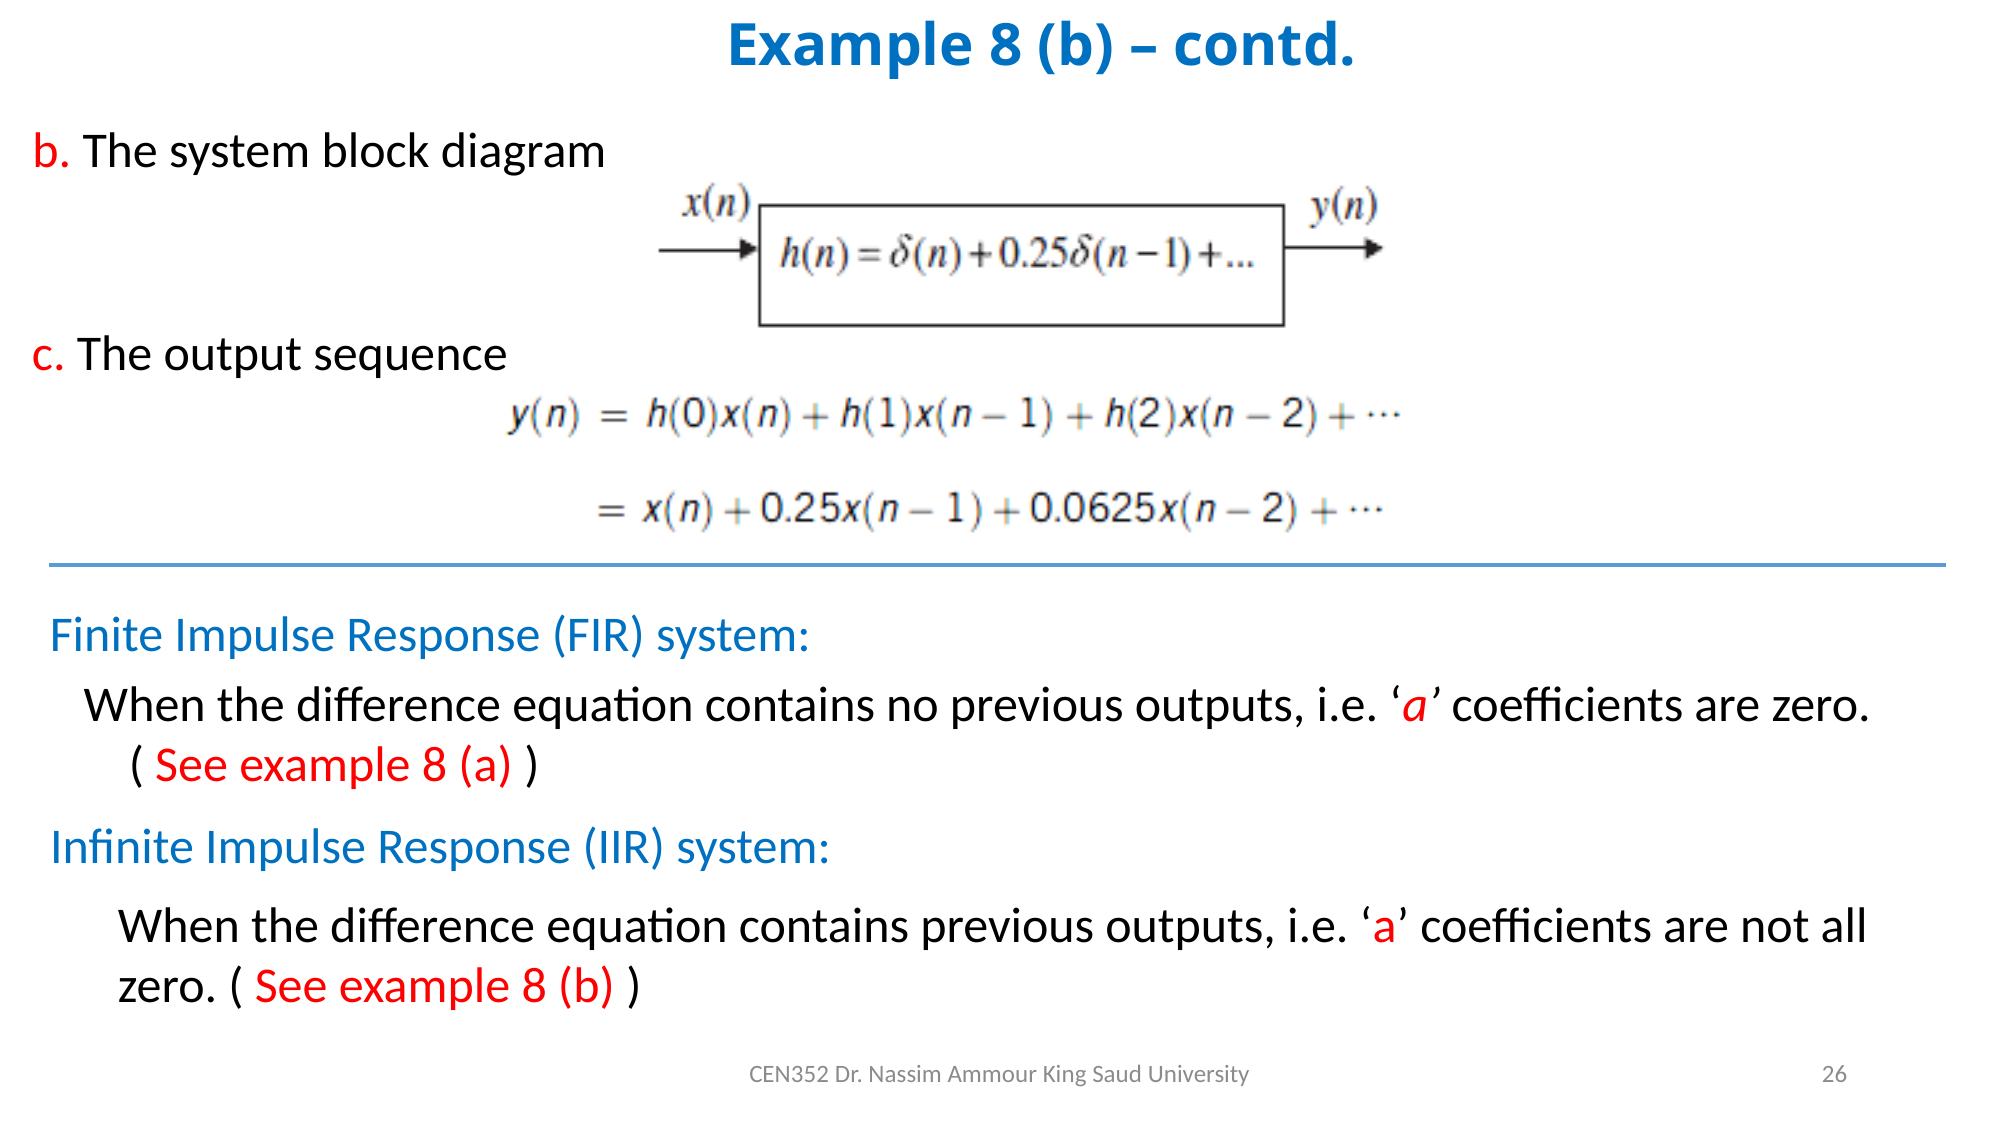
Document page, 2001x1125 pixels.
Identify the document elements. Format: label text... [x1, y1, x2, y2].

text_box When the difference equation contains previous outputs, i.e. ‘a’ coefficients are not all zero. ( See example 8 (b) ) [103, 885, 1960, 1020]
text_box Infinite Impulse Response (IIR) system: [35, 805, 858, 881]
footer CEN352 Dr. Nassim Ammour King Saud University [662, 1042, 1338, 1103]
text_box When the difference equation contains no previous outputs, i.e. ‘a’ coefficients are zero. ( See example 8 (a) ) [68, 664, 1931, 799]
text_box c. The output sequence [17, 313, 534, 388]
picture [636, 148, 1409, 352]
text_box b. The system block diagram [17, 110, 633, 186]
text_box Example 8 (b) – contd. [711, 0, 1372, 85]
text_box Finite Impulse Response (FIR) system: [34, 593, 838, 669]
slide_number 26 [1412, 1042, 1863, 1103]
picture [489, 388, 1413, 554]
